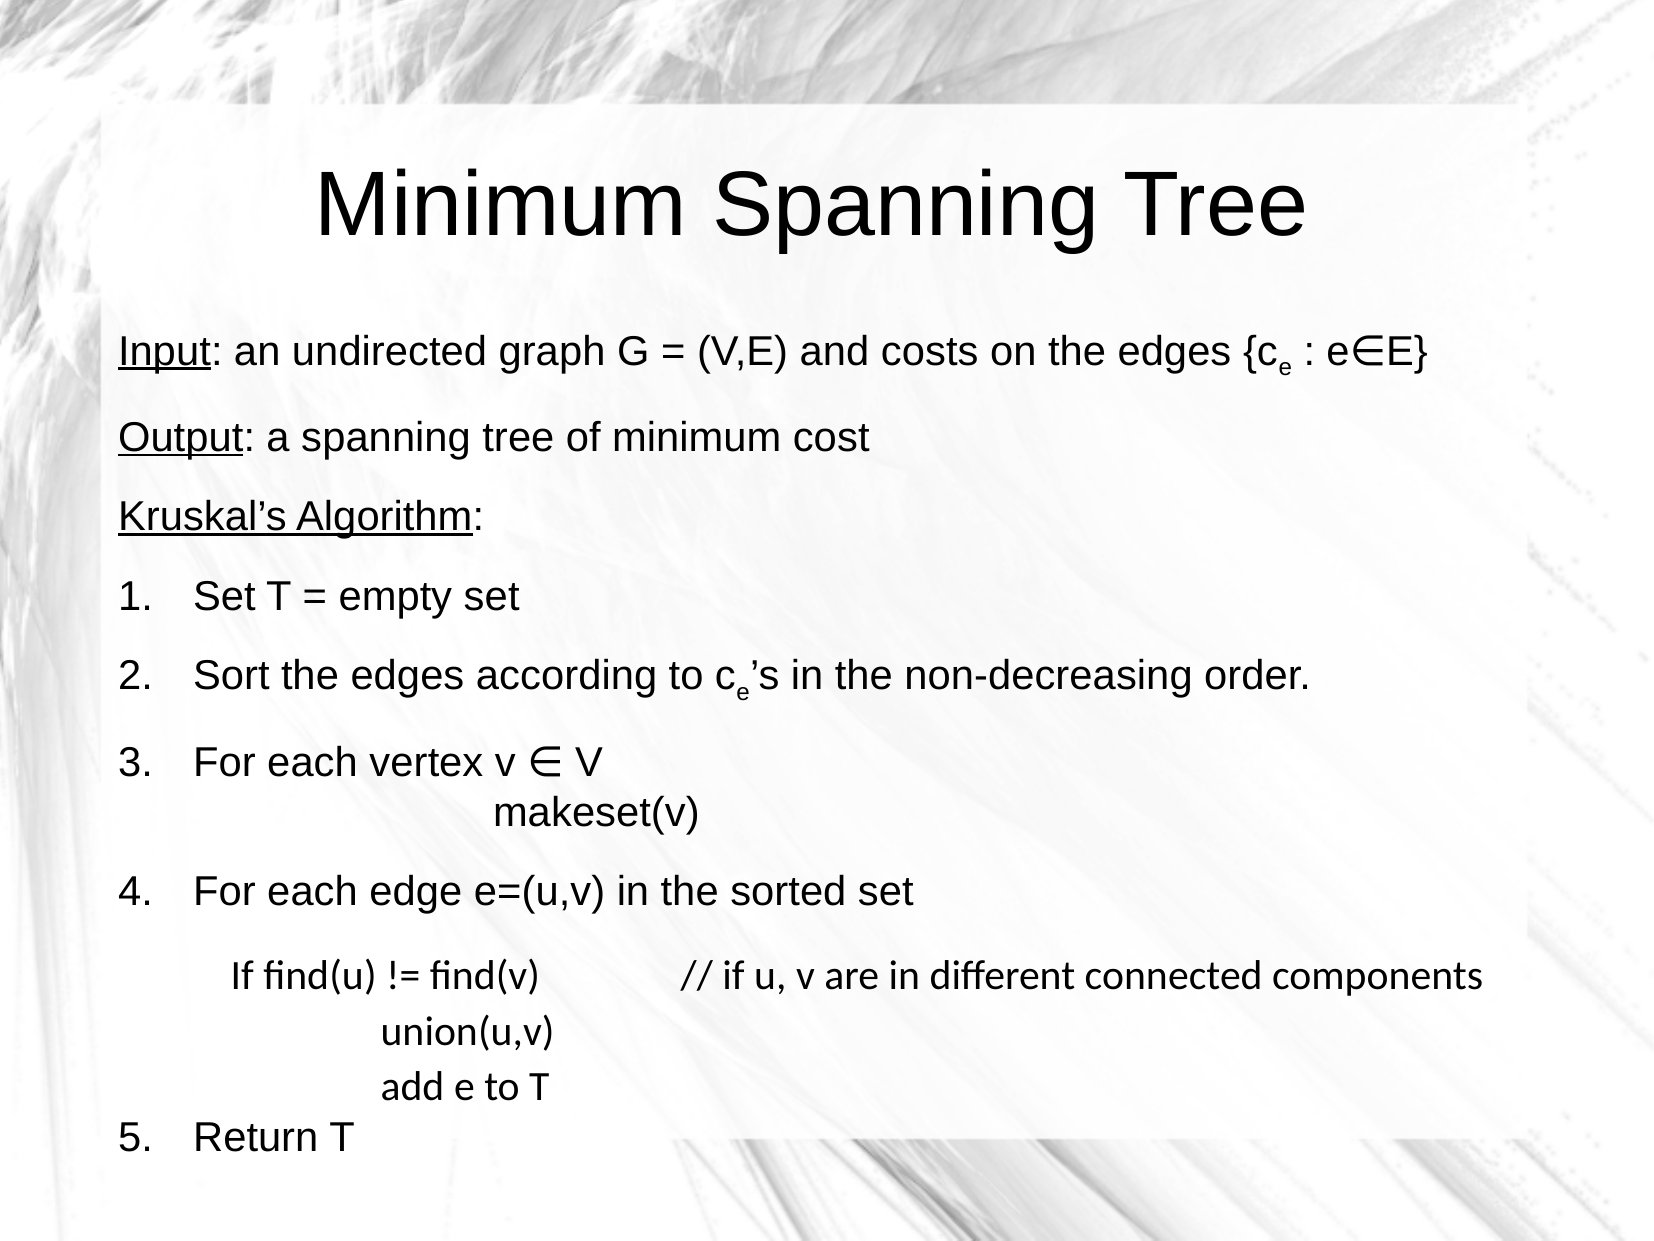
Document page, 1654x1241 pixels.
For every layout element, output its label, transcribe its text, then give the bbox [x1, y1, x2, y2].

title Minimum Spanning Tree [118, 93, 1506, 299]
picture [0, 0, 1654, 1241]
list Input: an undirected graph G = (V,E) and costs on the edges {ce : e∈E} Output: a spanning tree of minimum cost Kruskal’s Algorithm: Set T = empty set Sort the edges according to ce’s in the non-decreasing order. For each vertex v ∈ V makeset(v) For each edge e=(u,v) in the sorted set If find(u) != find(v) // if u, v are in different connected components union(u,v) add e to T Return T [118, 319, 1571, 1109]
